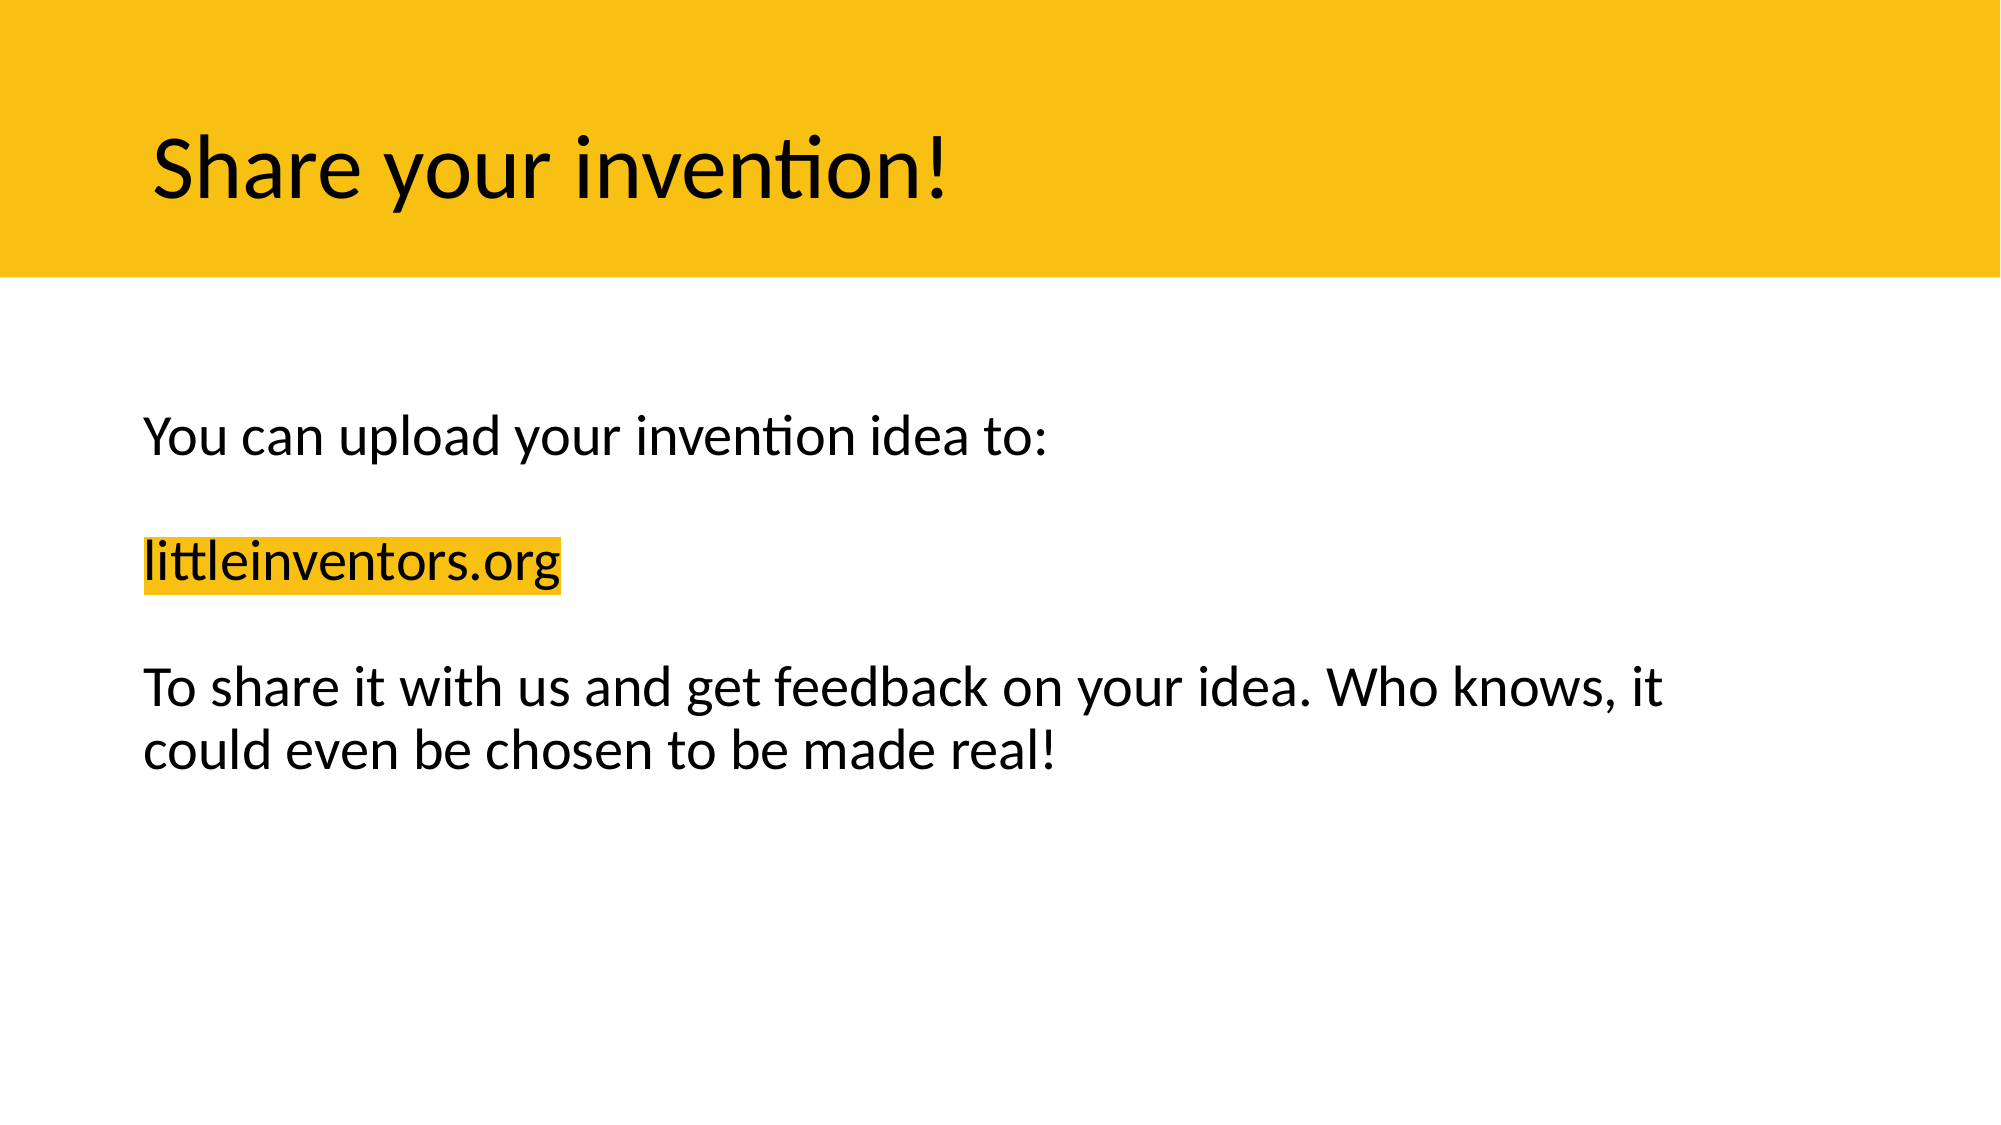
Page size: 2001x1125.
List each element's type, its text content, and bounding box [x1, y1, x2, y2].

title Share your invention! [137, 59, 1863, 278]
list You can upload your invention idea to: littleinventors.org To share it with us and get feedback on your idea. Who knows, it could even be chosen to be made real! [128, 389, 1797, 1011]
